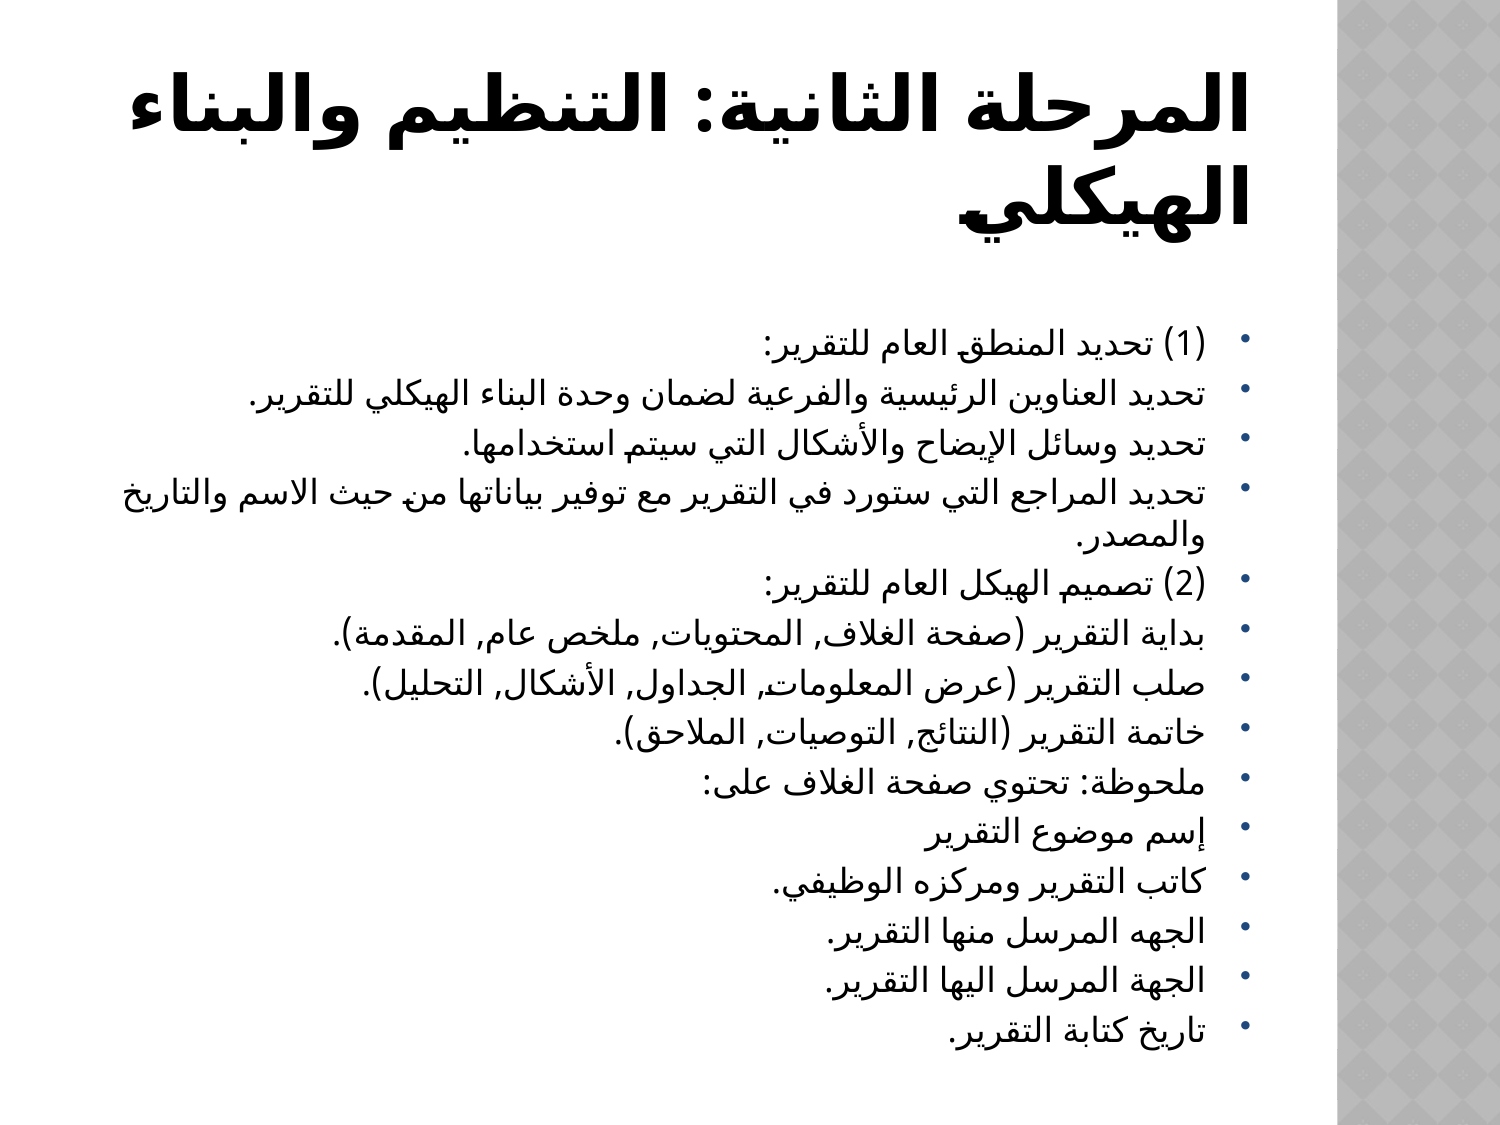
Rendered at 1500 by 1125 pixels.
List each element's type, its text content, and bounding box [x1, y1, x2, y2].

list (1) تحديد المنطق العام للتقرير: تحديد العناوين الرئيسية والفرعية لضمان وحدة البناء الهيكلي للتقرير. تحديد وسائل الإيضاح والأشكال التي سيتم استخدامها. تحديد المراجع التي ستورد في التقرير مع توفير بياناتها من حيث الاسم والتاريخ والمصدر. (2) تصميم الهيكل العام للتقرير: بداية التقرير (صفحة الغلاف, المحتويات, ملخص عام, المقدمة). صلب التقرير (عرض المعلومات, الجداول, الأشكال, التحليل). خاتمة التقرير (النتائج, التوصيات, الملاحق). ملحوظة: تحتوي صفحة الغلاف على: إسم موضوع التقرير كاتب التقرير ومركزه الوظيفي. الجهه المرسل منها التقرير. الجهة المرسل اليها التقرير. تاريخ كتابة التقرير. [75, 264, 1263, 1059]
title المرحلة الثانية: التنظيم والبناء الهيكلي [75, 52, 1263, 240]
